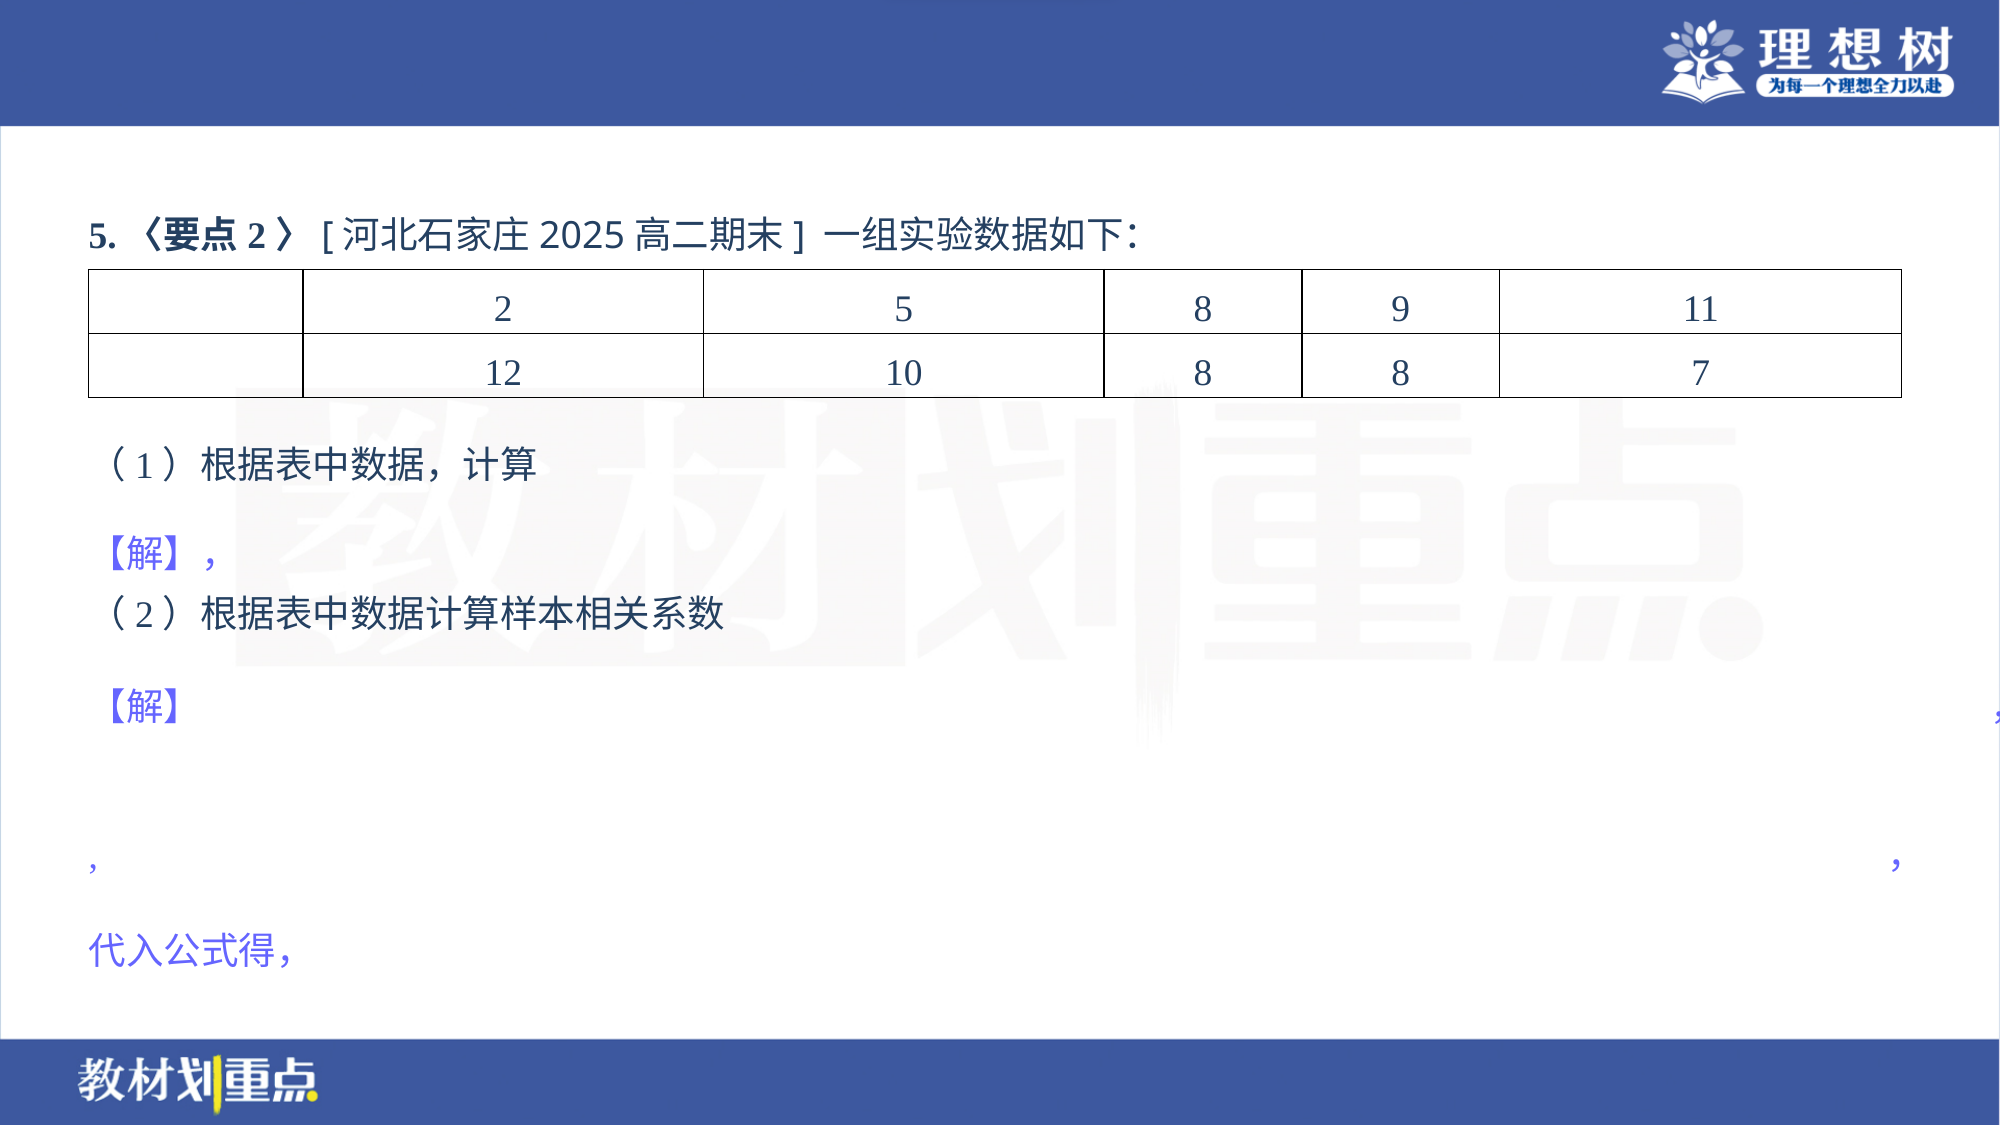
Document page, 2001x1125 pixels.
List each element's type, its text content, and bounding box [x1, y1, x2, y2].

text_box 5.〈要点2〉[河北石家庄2025高二期末] 一组实验数据如下： [88, 189, 1911, 249]
picture [0, 0, 2000, 1125]
